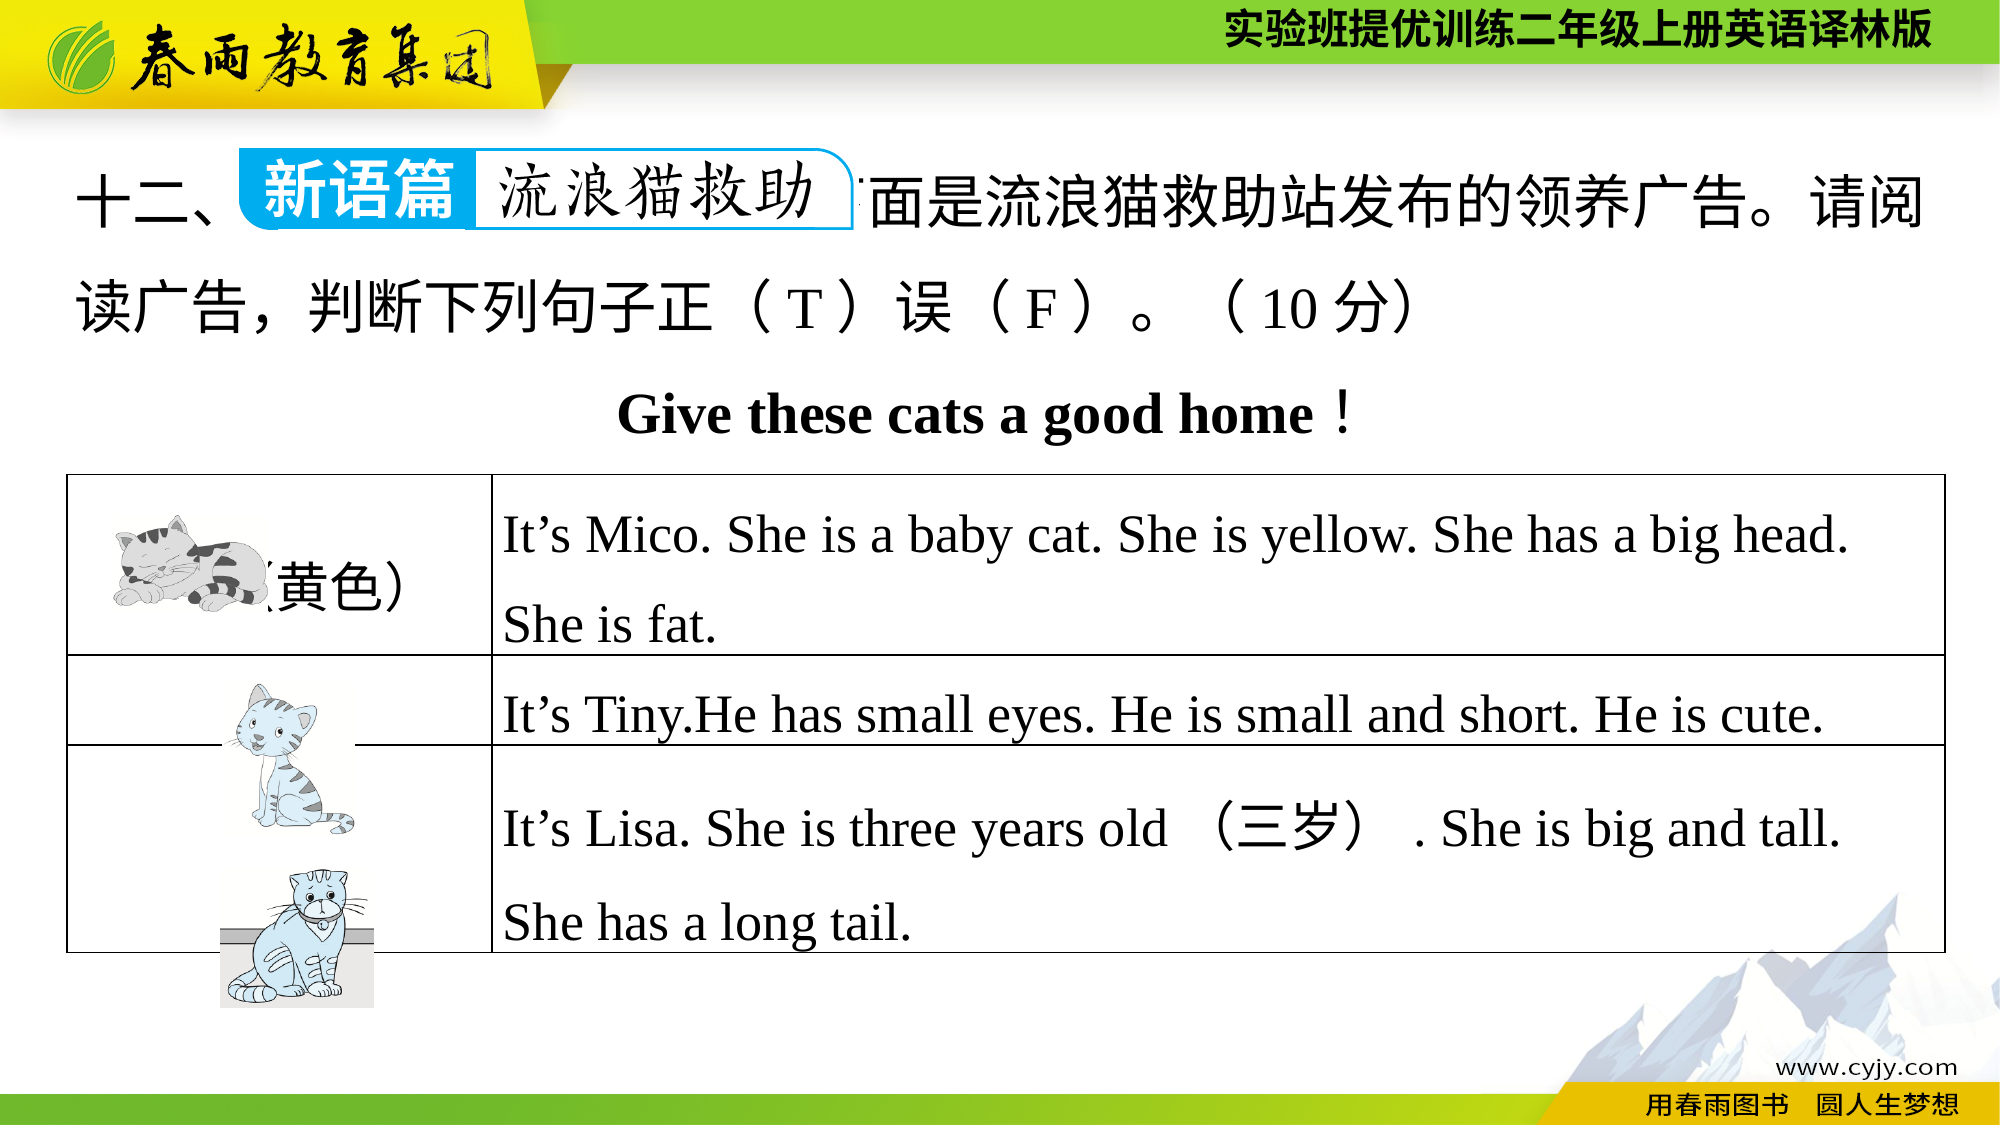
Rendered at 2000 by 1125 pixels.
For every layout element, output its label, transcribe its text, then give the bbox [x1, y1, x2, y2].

table_cell [68, 656, 491, 744]
list 十二、 下面是流浪猫救助站发布的领养广告。请阅读广告，判断下列句子正（T）误（F）。（10分） Give these cats a good home！ [59, 122, 1944, 456]
picture [0, 0, 2000, 1125]
table_cell [68, 746, 491, 952]
table_header It’s Mico. She is a baby cat. She is yellow. She has a big head. She is fat. [493, 475, 1944, 654]
table_cell It’s Lisa. She is three years old（三岁）. She is big and tall. She has a long tail. [493, 746, 1944, 952]
table_cell It’s Tiny.He has small eyes. He is small and short. He is cute. [493, 656, 1944, 744]
table_header （黄色） [68, 475, 491, 654]
